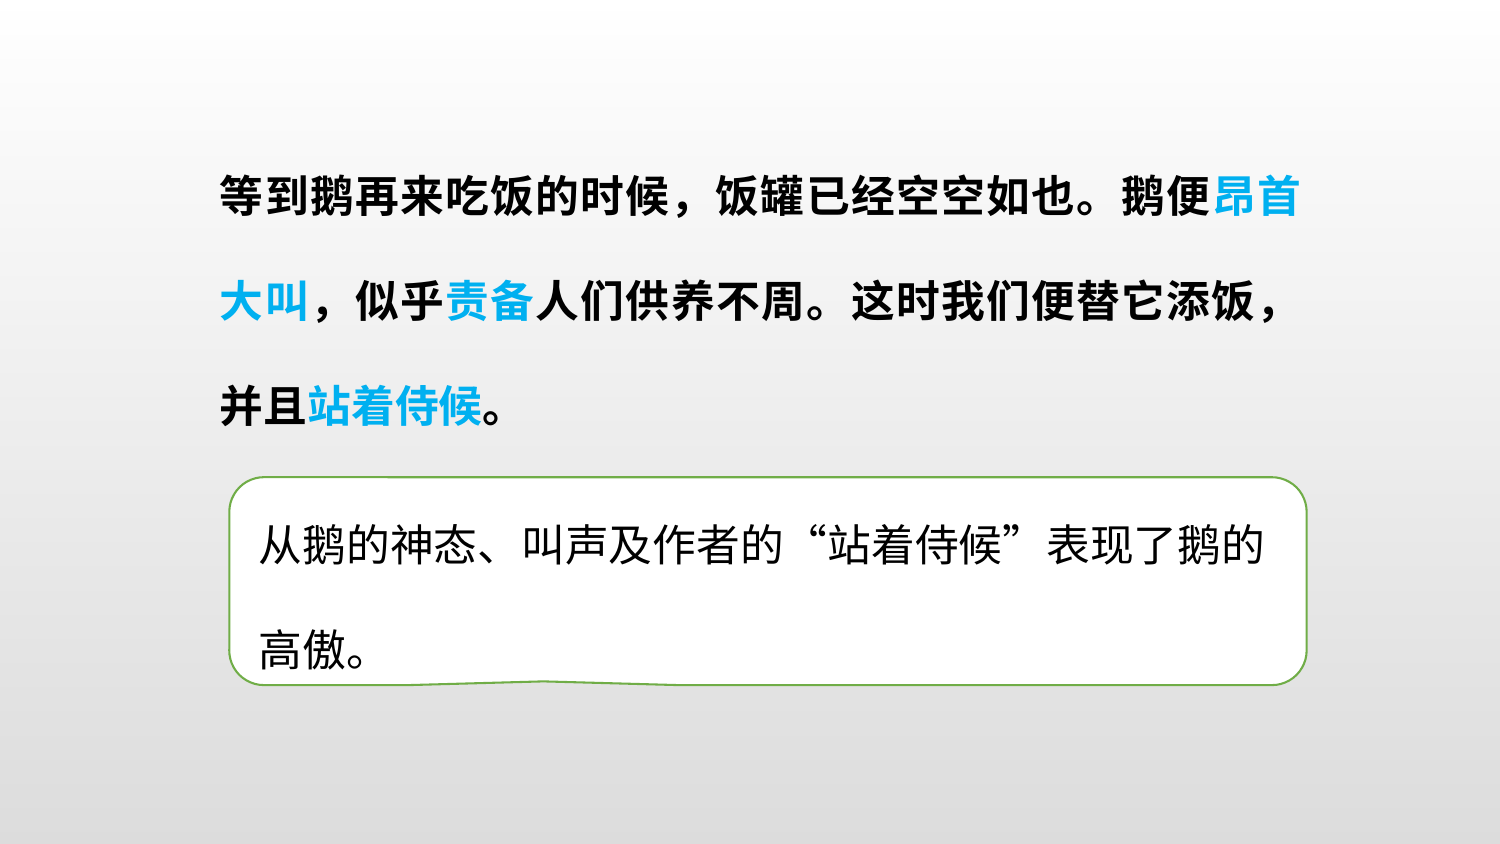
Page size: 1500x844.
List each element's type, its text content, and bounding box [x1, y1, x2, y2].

text_box 等到鹅再来吃饭的时候，饭罐已经空空如也。鹅便昂首大叫，似乎责备人们供养不周。这时我们便替它添饭，并且站着侍候。 [208, 110, 1313, 437]
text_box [229, 457, 1307, 738]
